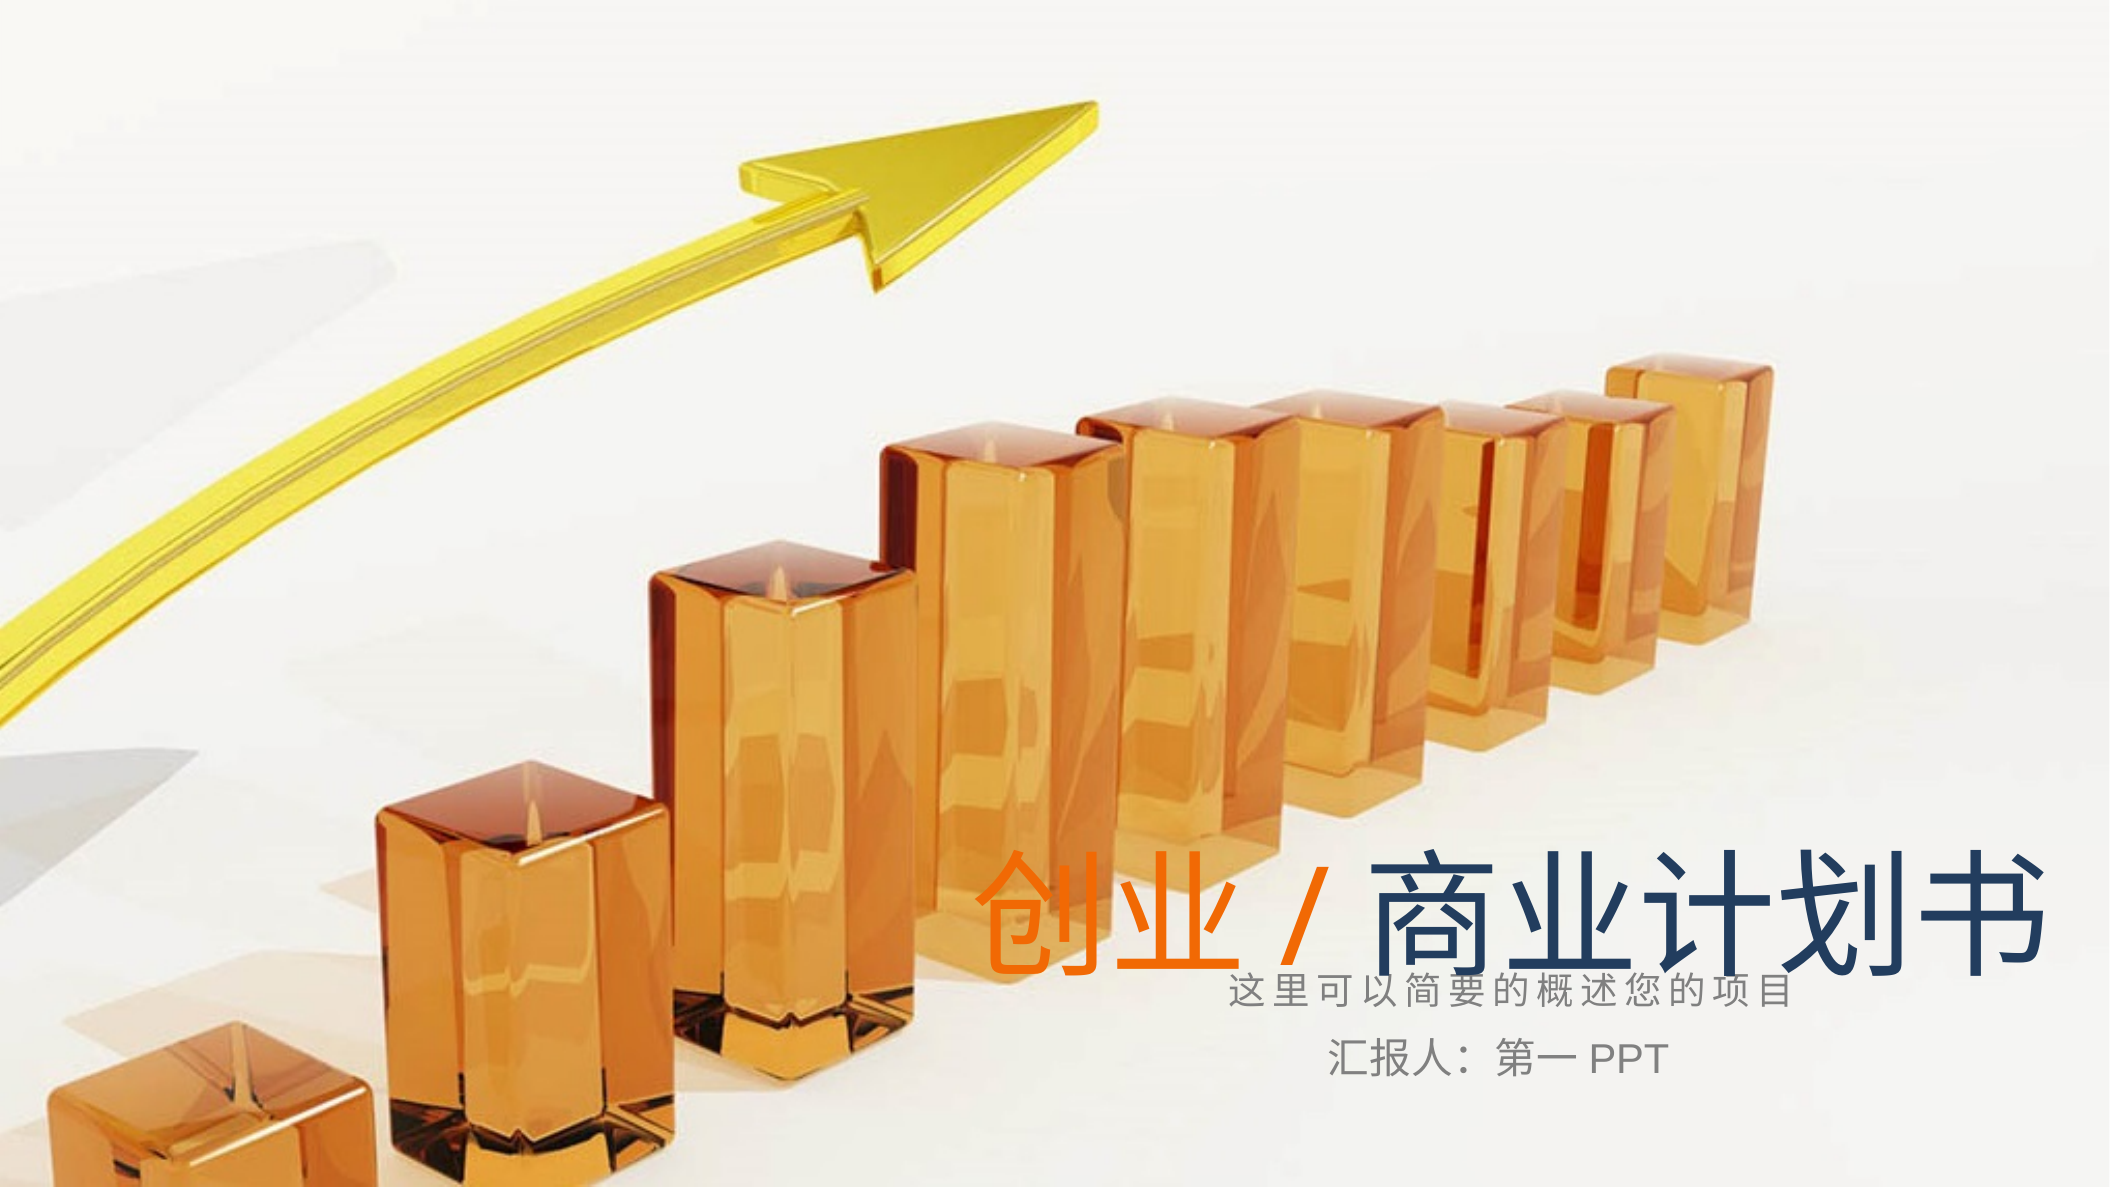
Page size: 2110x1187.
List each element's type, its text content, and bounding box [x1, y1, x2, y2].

text_box 创业/商业计划书 [901, 771, 2110, 1001]
text_box 这里可以简要的概述您的项目 [995, 1001, 2028, 1019]
text_box 汇报人：第一PPT [1290, 1009, 1707, 1089]
text_box [0, 0, 2110, 1187]
